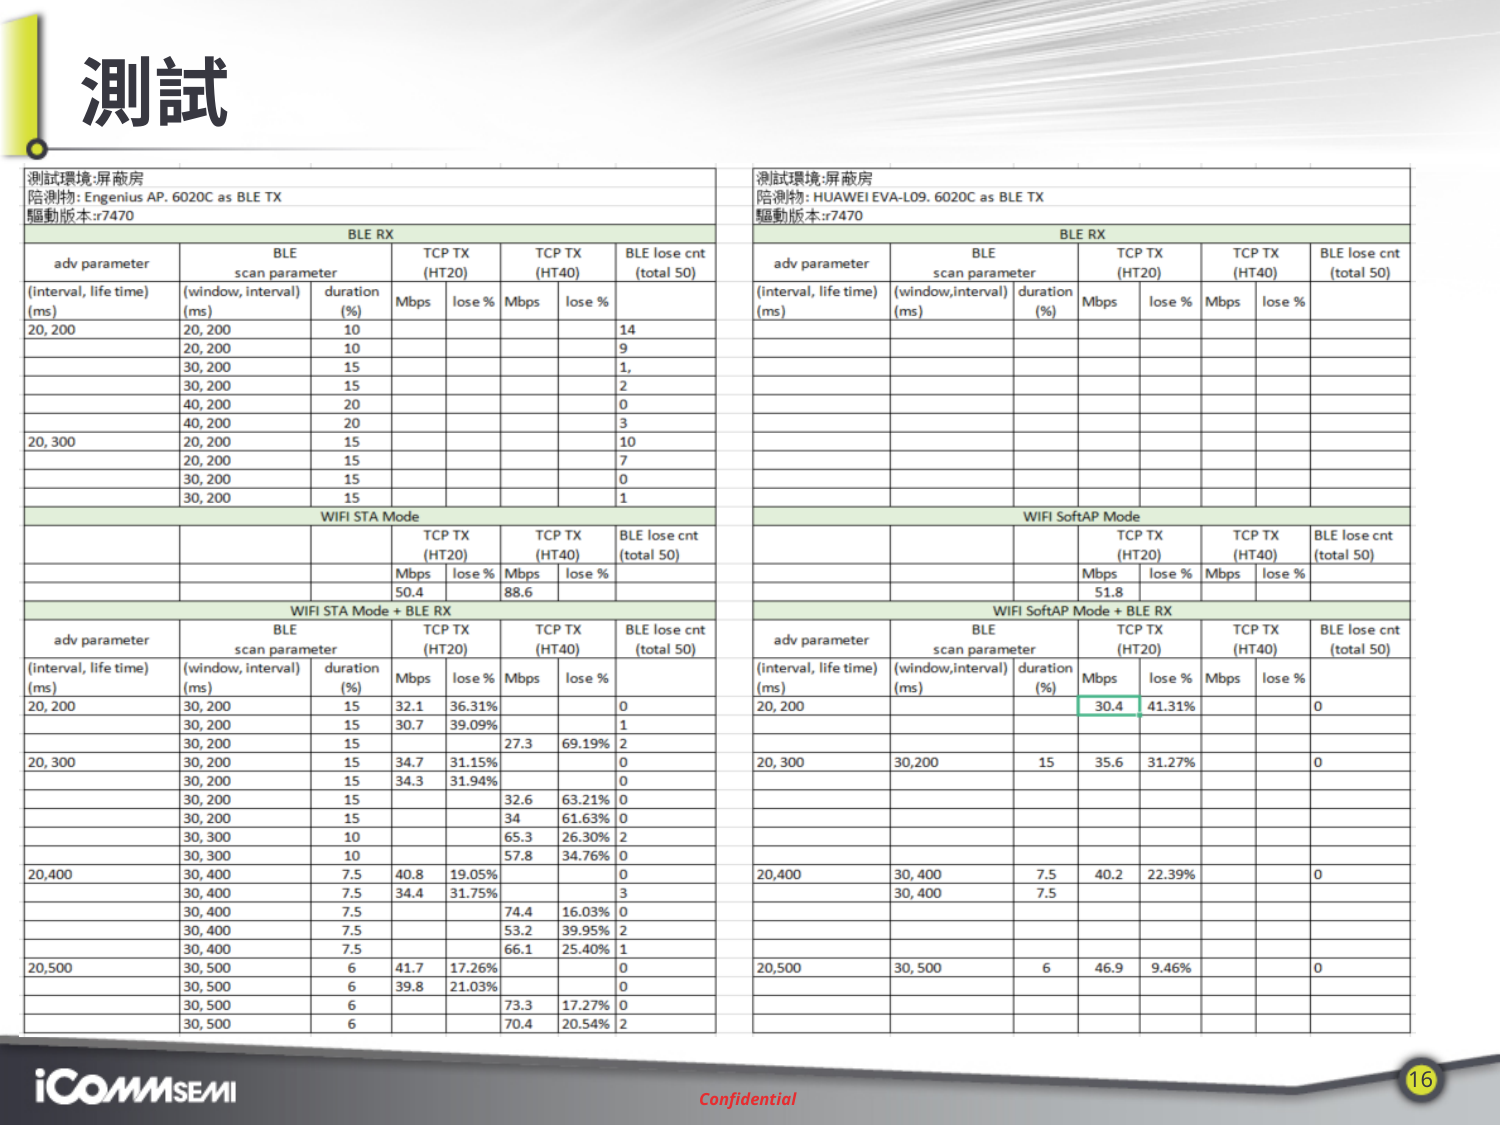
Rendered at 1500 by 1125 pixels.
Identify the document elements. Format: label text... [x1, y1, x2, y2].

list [18, 163, 1417, 1037]
title 測試 [64, 31, 1436, 149]
picture [0, 0, 1500, 1125]
